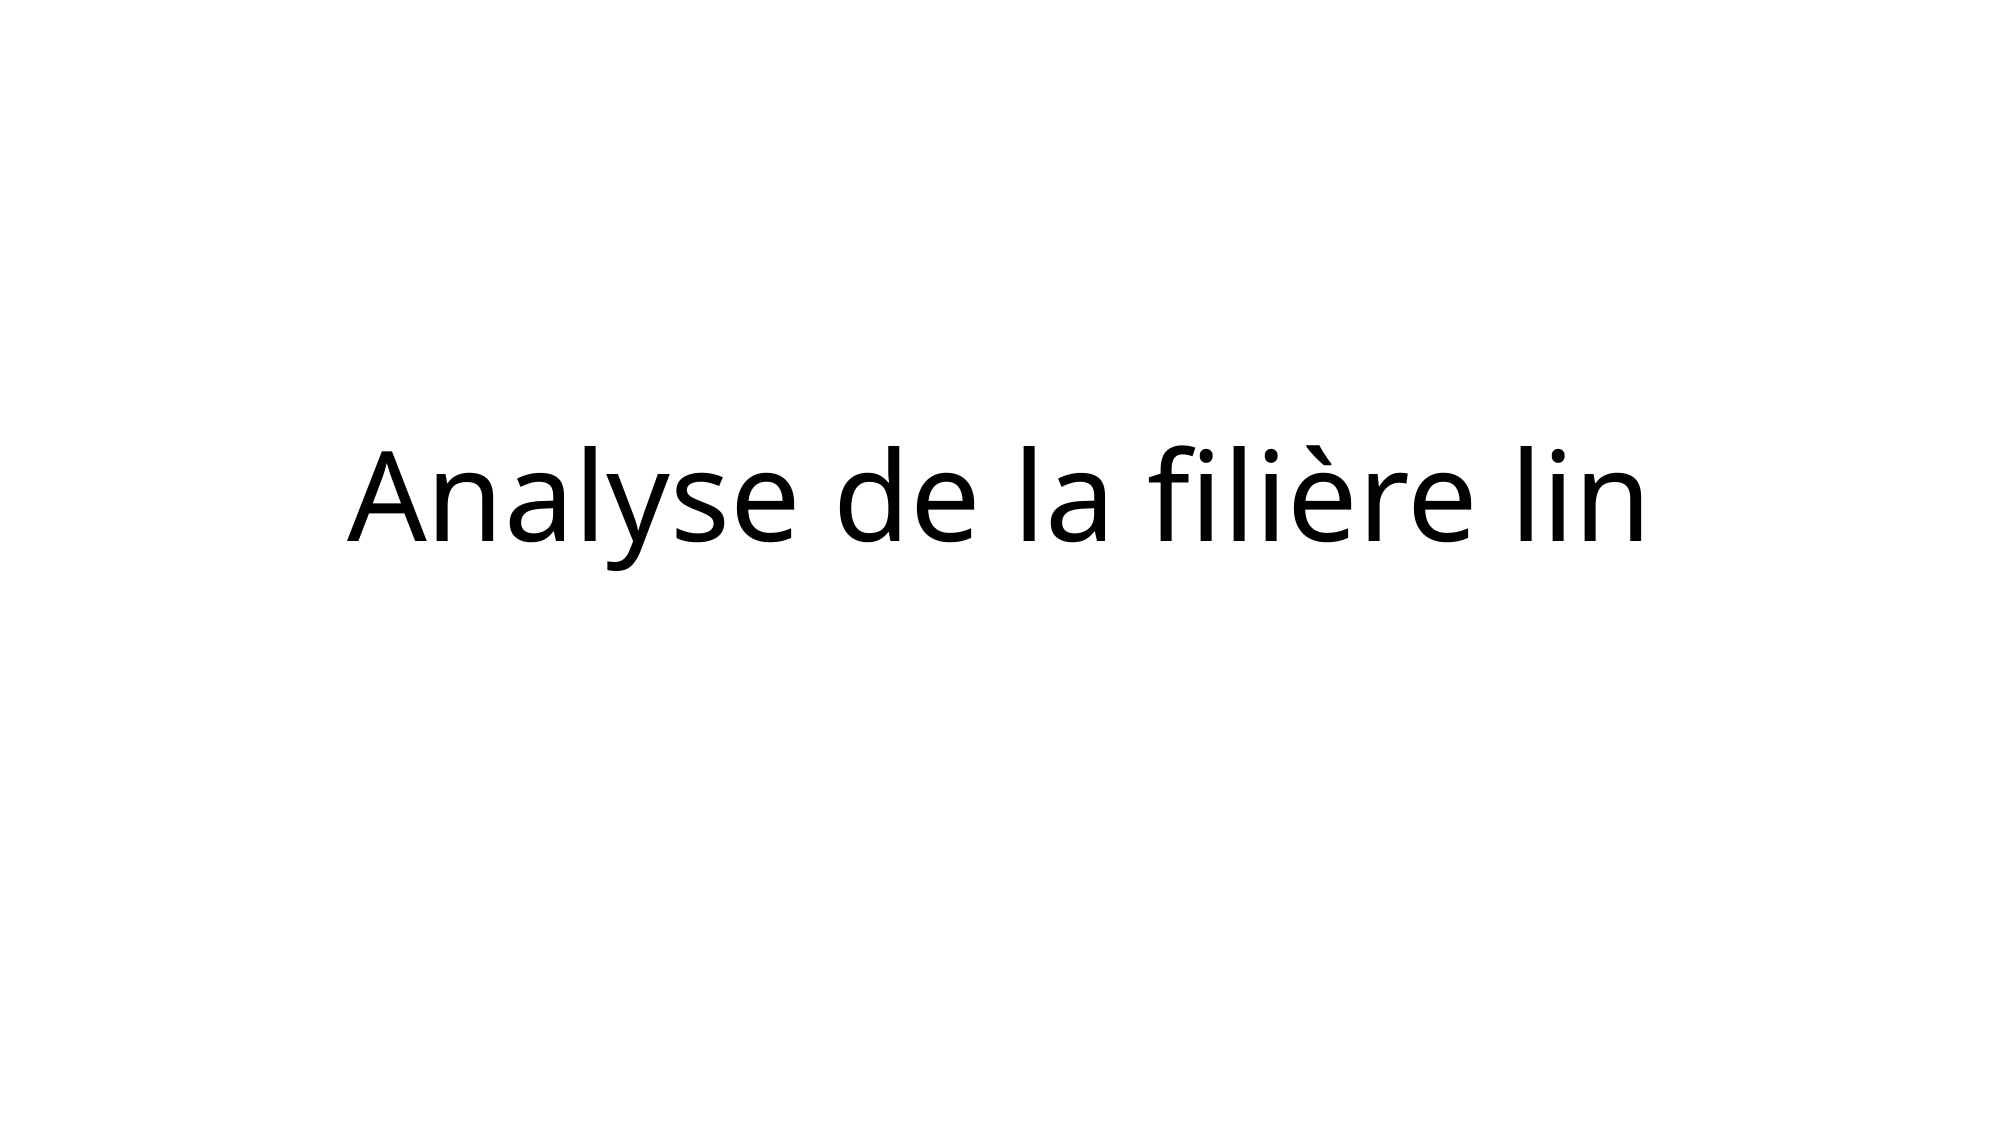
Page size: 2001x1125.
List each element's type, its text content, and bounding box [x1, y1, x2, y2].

title Analyse de la filière lin [249, 184, 1750, 576]
